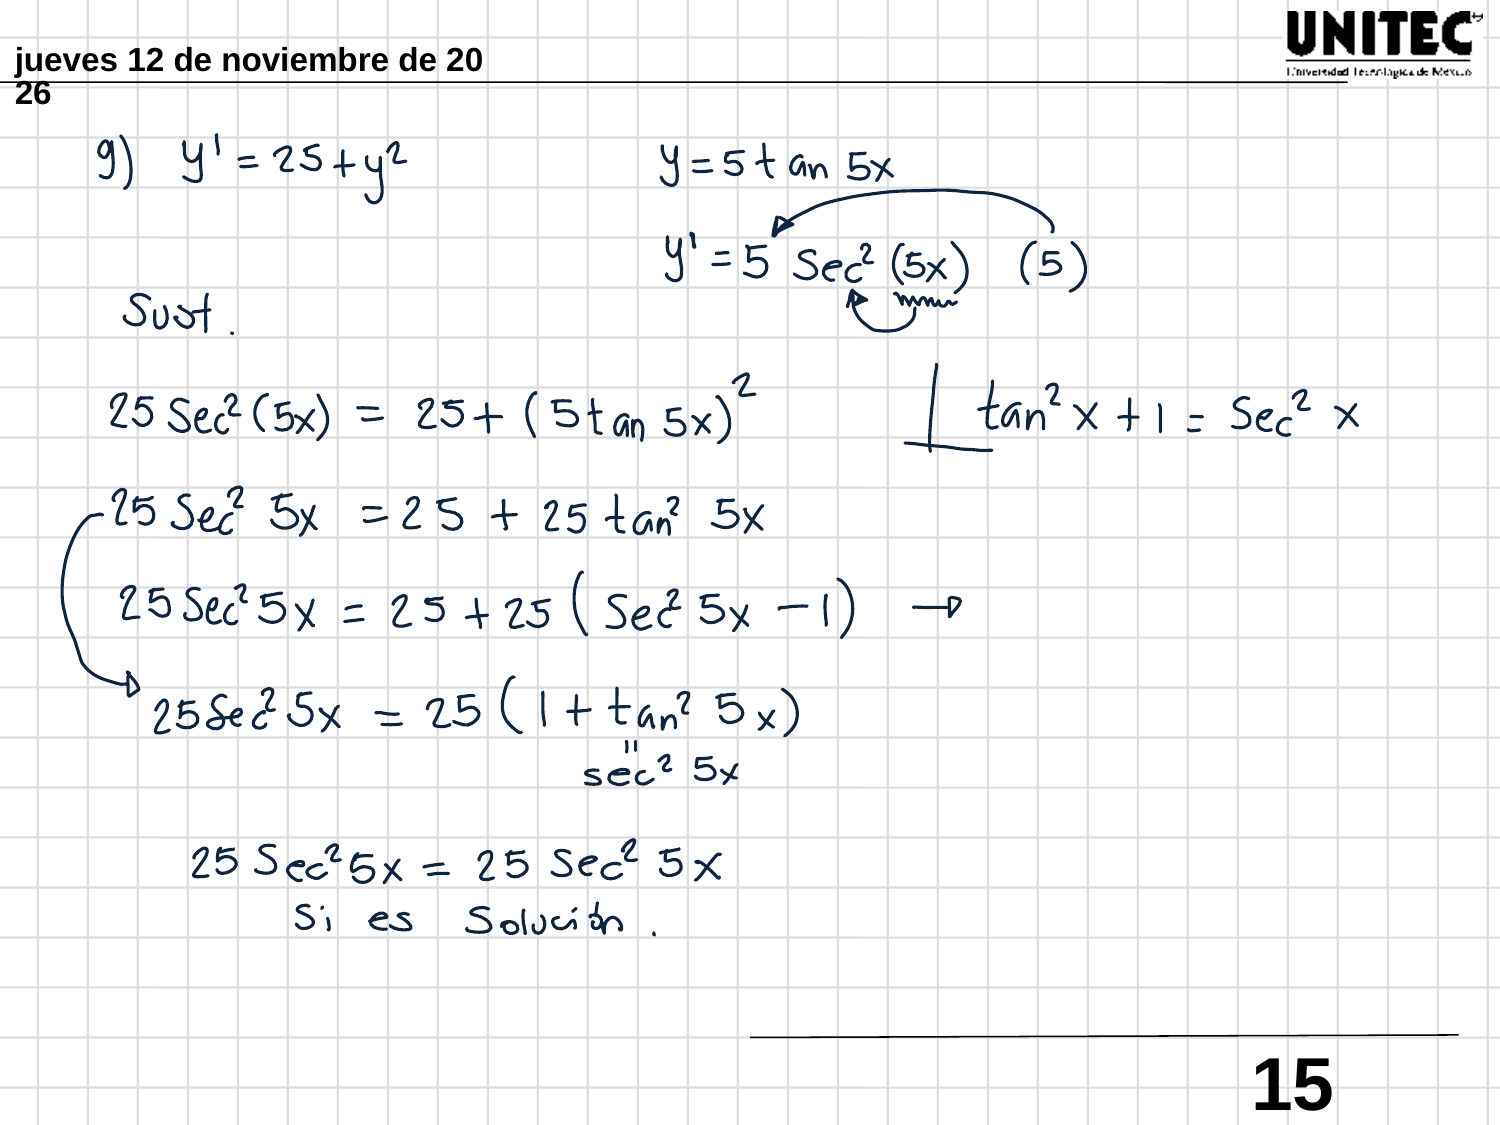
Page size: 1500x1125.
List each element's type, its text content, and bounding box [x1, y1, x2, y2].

slide_number lunes, 23 de enero de 2012 [0, 31, 514, 110]
picture [1283, 11, 1483, 79]
slide_number 15 [1199, 1013, 1452, 1109]
